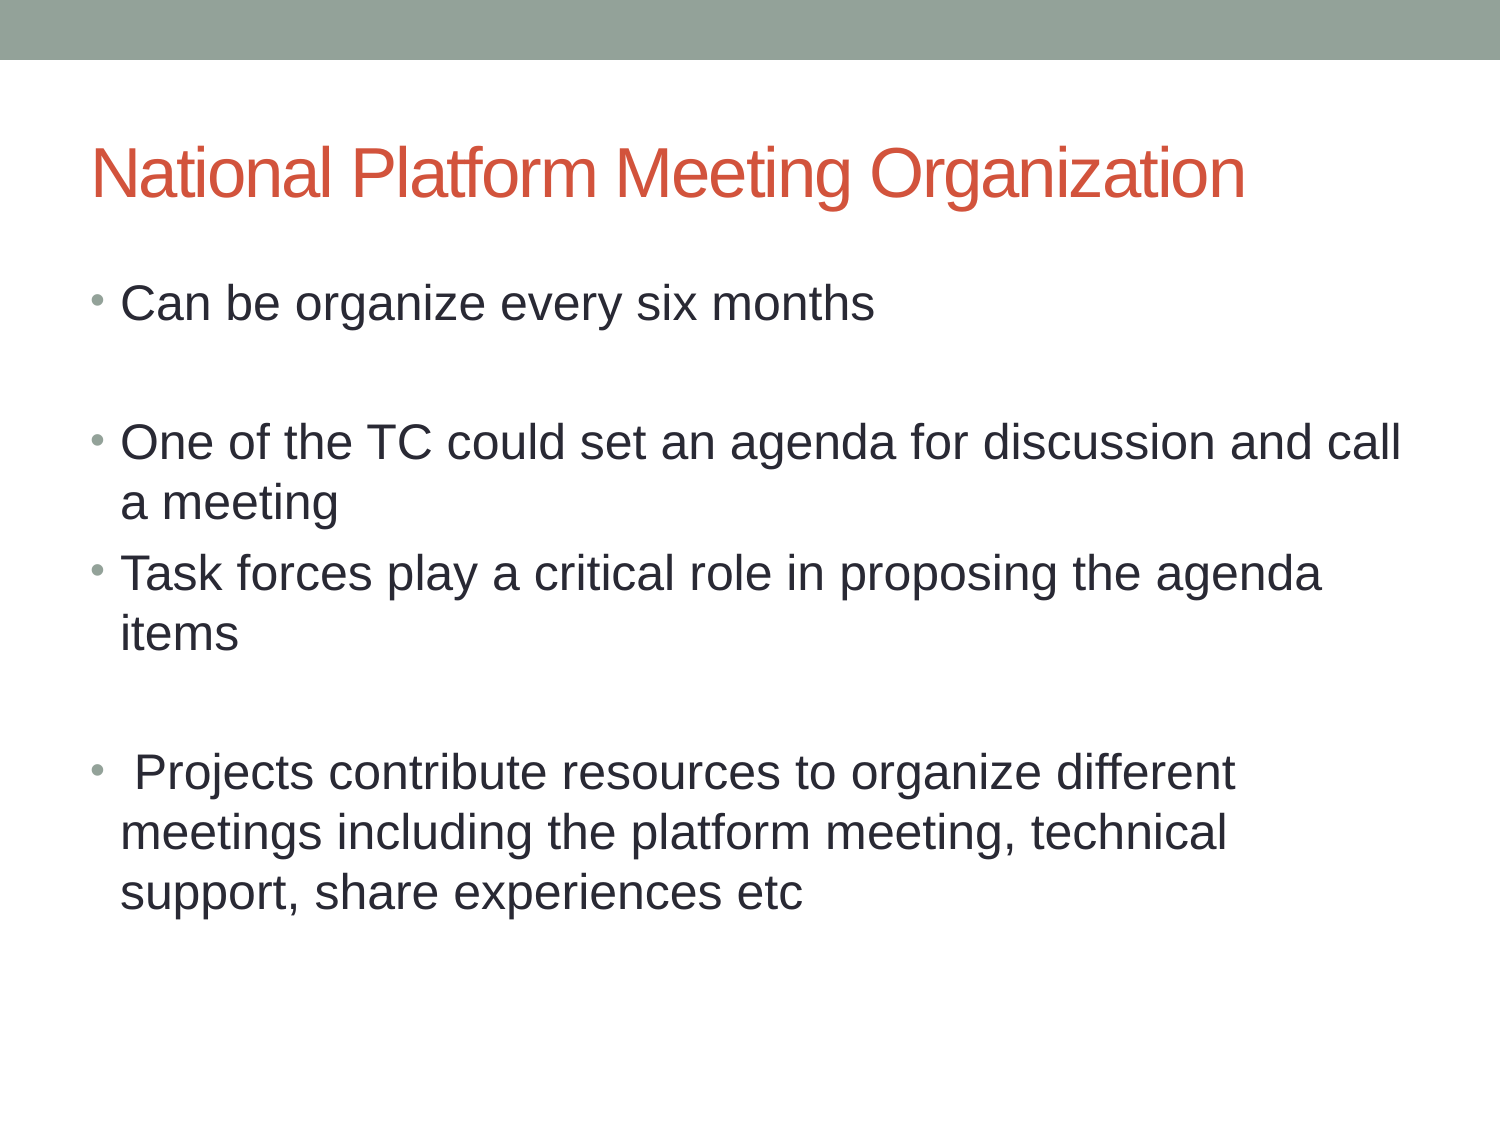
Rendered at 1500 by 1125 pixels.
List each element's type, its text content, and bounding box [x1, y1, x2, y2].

title National Platform Meeting Organization [75, 87, 1425, 250]
list Can be organize every six months One of the TC could set an agenda for discussion and call a meeting Task forces play a critical role in proposing the agenda items Projects contribute resources to organize different meetings including the platform meeting, technical support, share experiences etc [75, 262, 1425, 1063]
